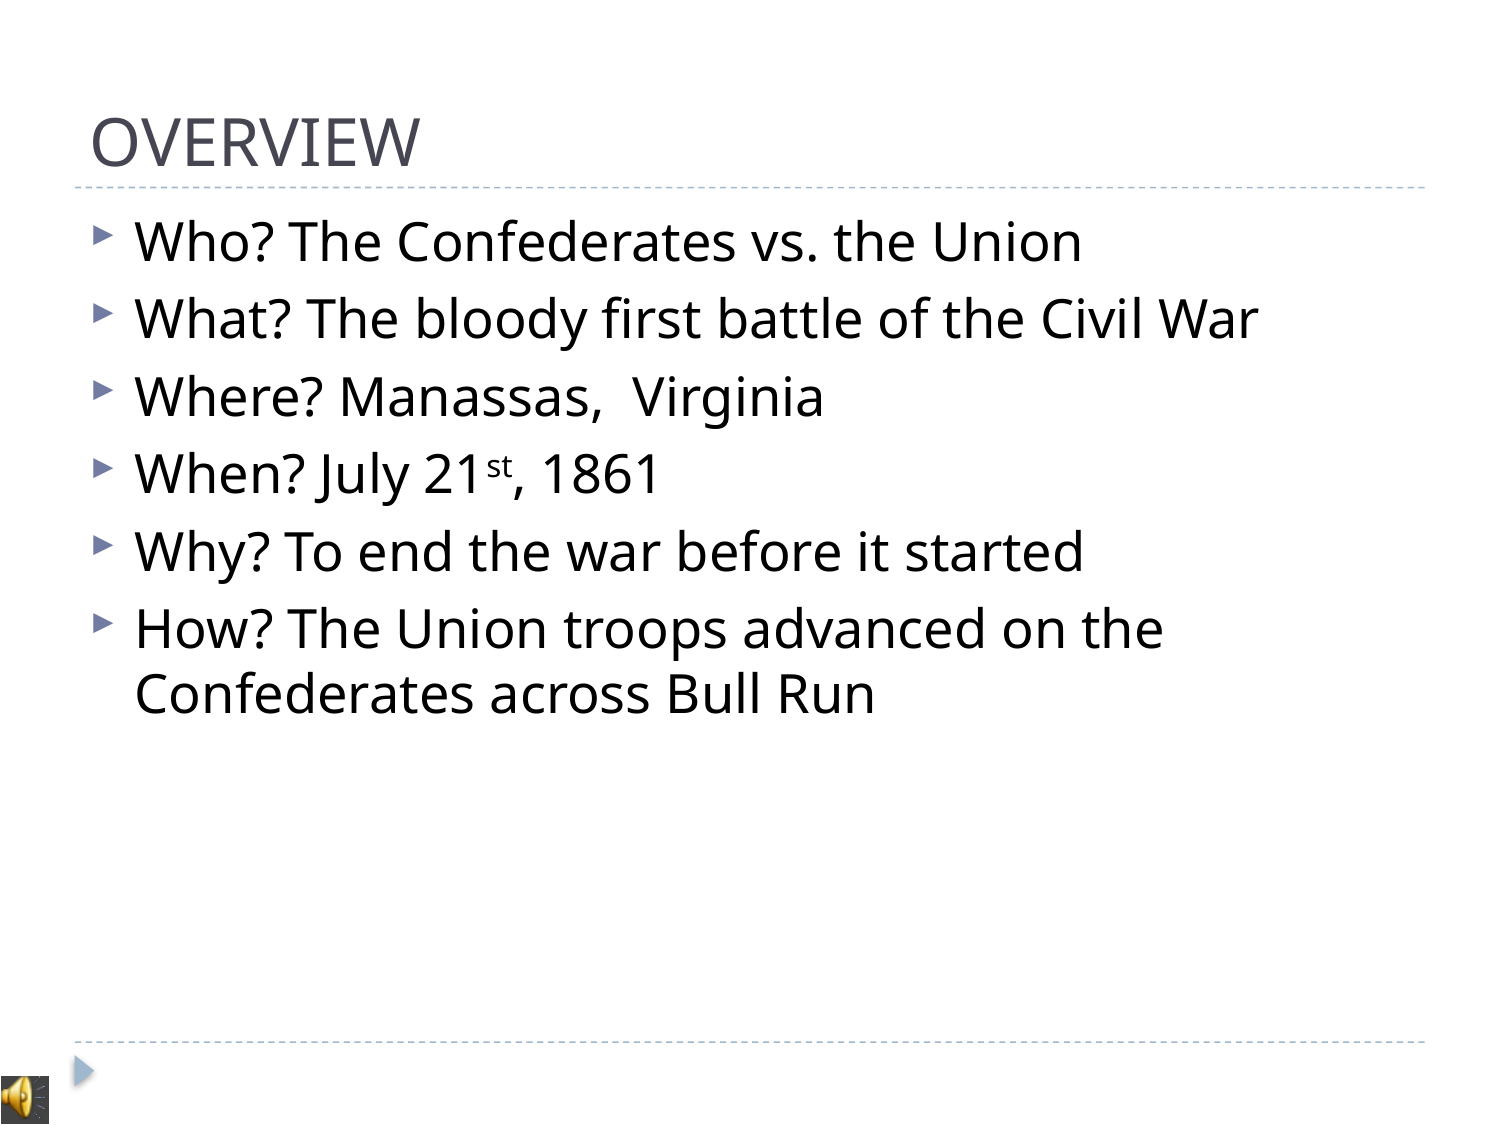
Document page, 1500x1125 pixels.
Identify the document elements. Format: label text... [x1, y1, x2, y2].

title OVERVIEW [75, 24, 1425, 188]
list Who? The Confederates vs. the Union What? The bloody first battle of the Civil War Where? Manassas, Virginia When? July 21st, 1861 Why? To end the war before it started How? The Union troops advanced on the Confederates across Bull Run [75, 200, 1425, 1010]
picture [0, 1074, 51, 1125]
